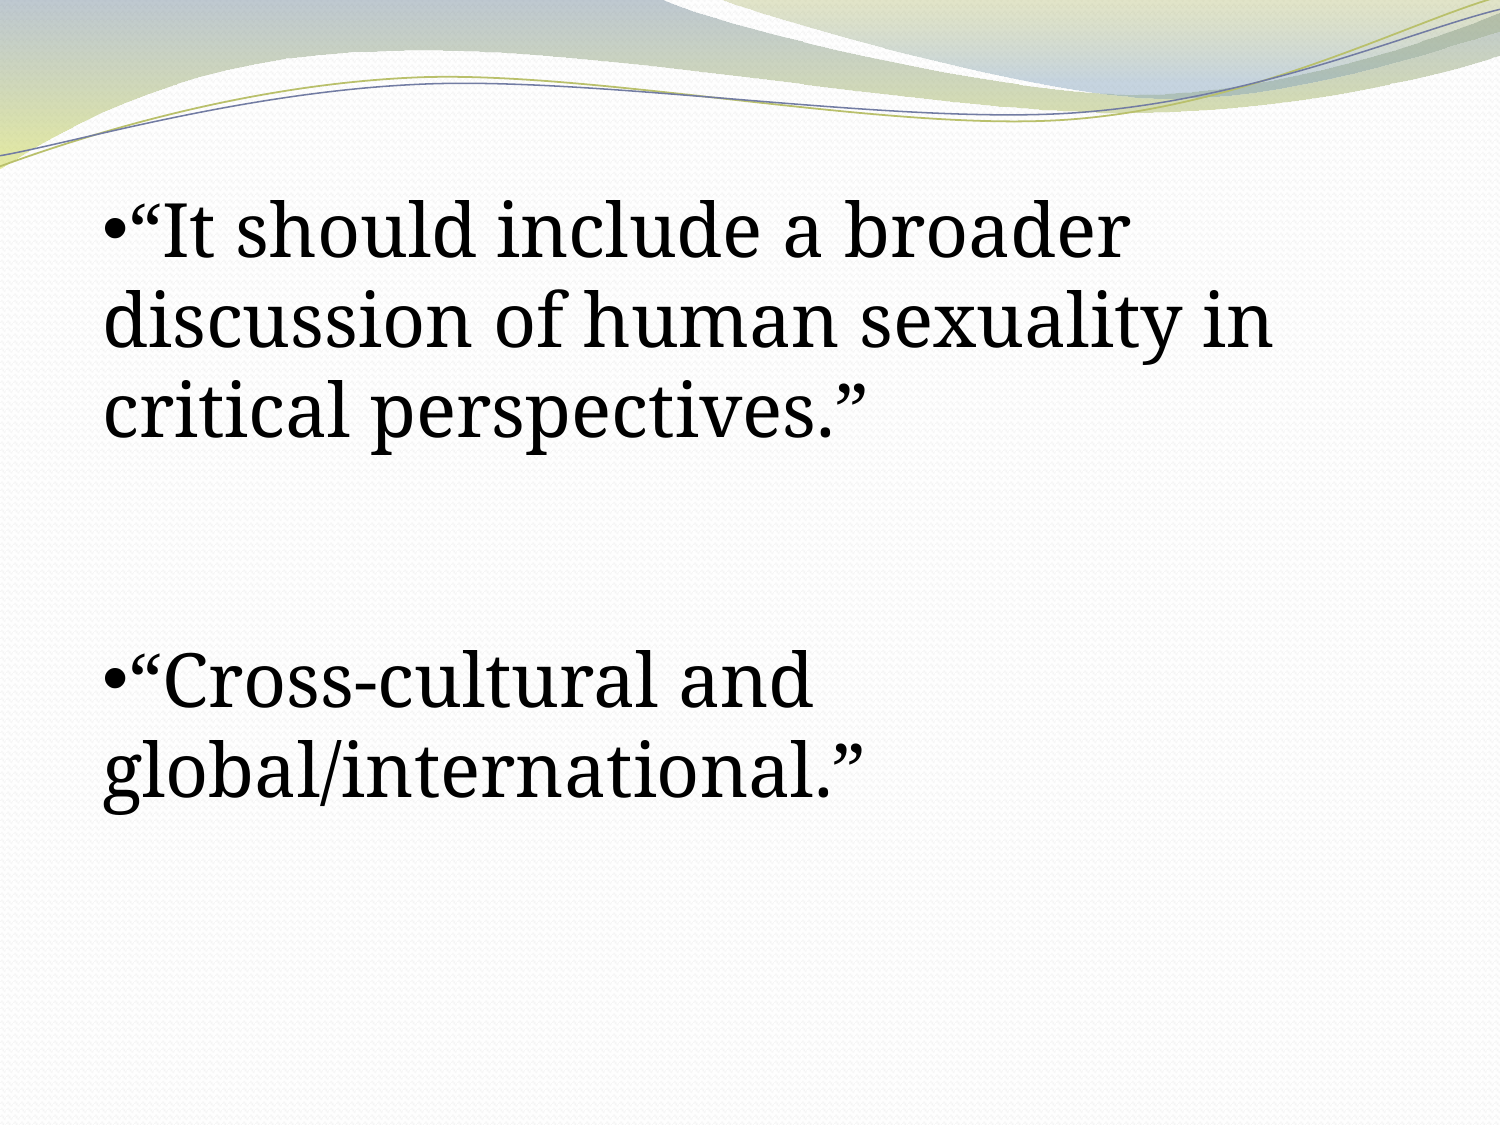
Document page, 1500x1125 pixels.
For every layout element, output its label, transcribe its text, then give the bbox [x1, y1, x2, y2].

text_box “It should include a broader discussion of human sexuality in critical perspectives.” “Cross-cultural and global/international.” [87, 174, 1413, 820]
